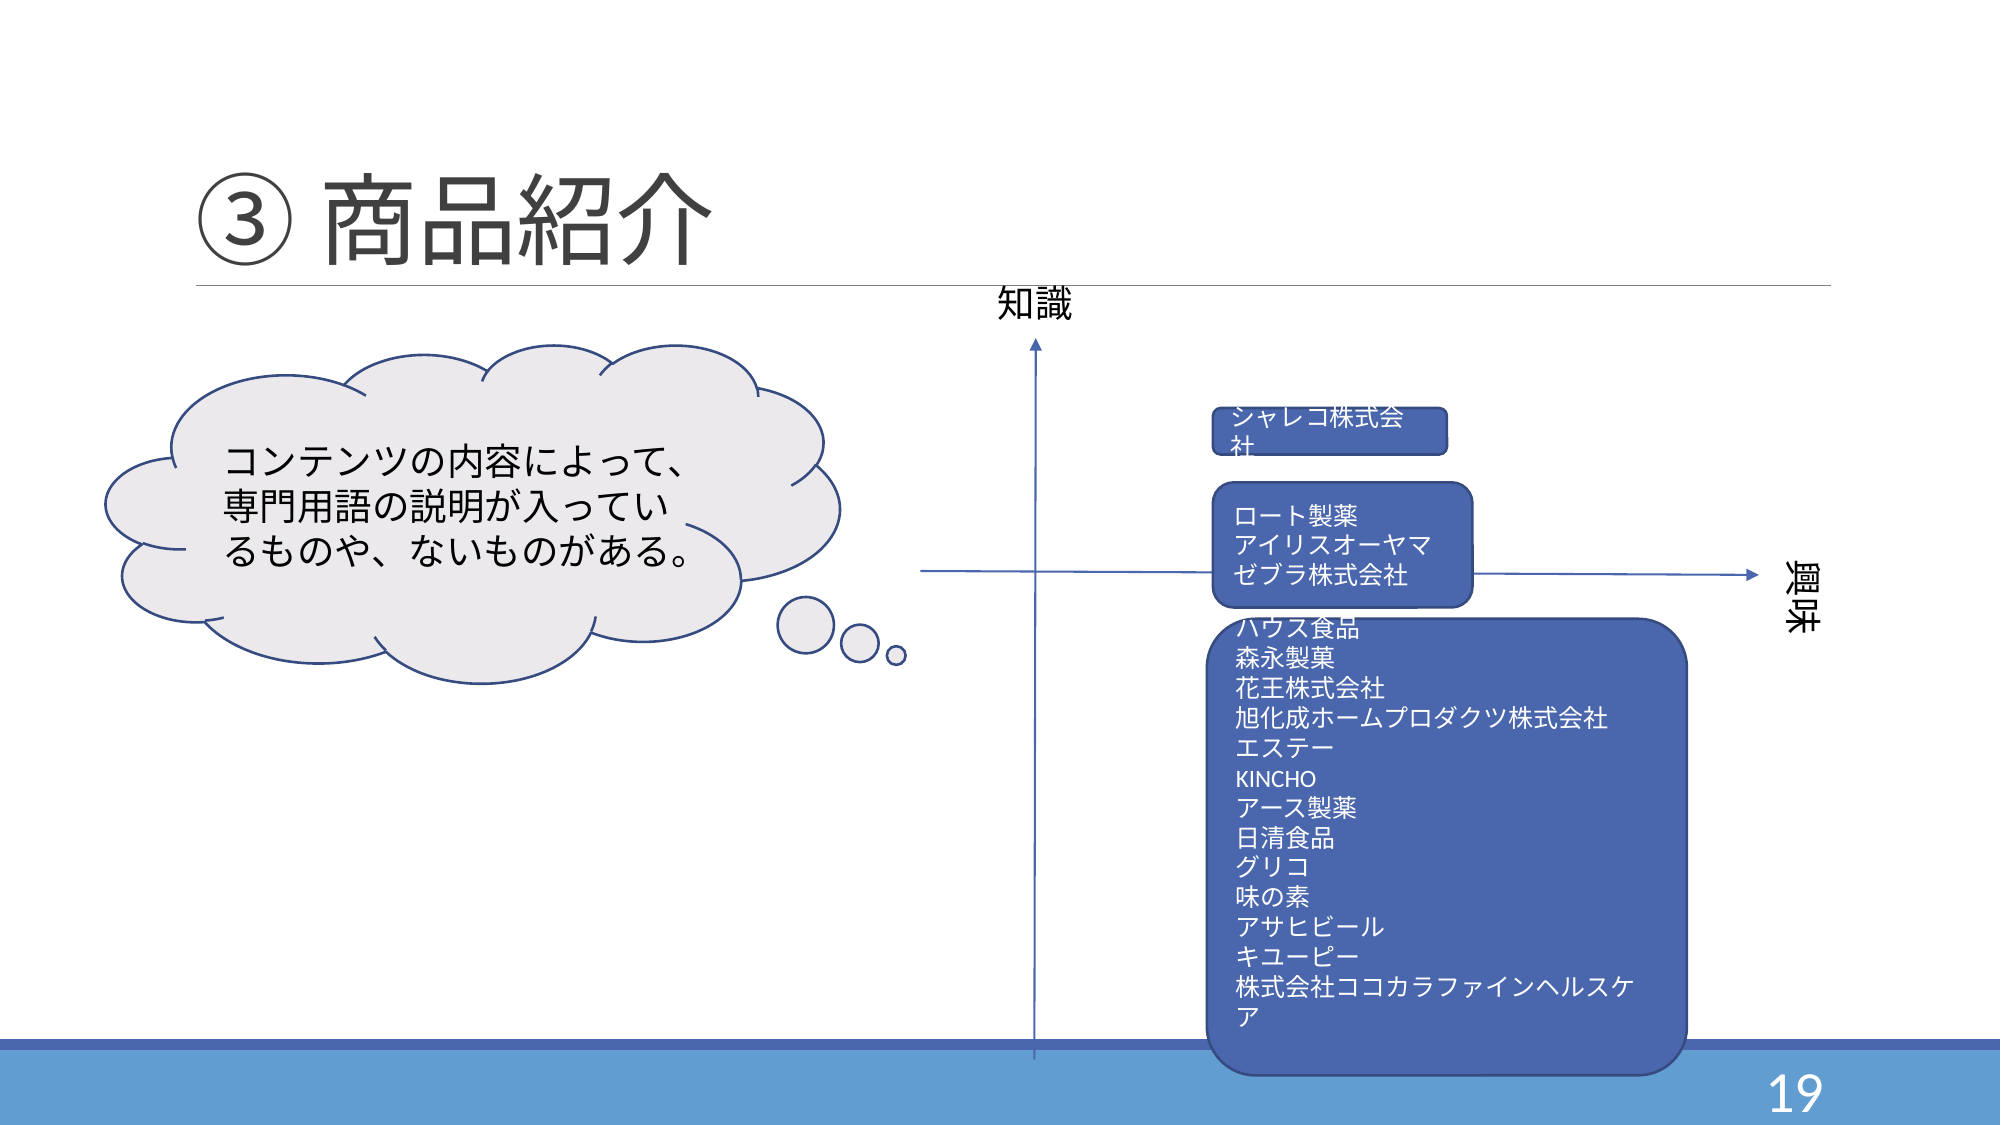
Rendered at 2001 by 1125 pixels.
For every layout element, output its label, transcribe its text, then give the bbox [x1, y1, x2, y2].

title ③商品紹介 [180, 47, 1830, 285]
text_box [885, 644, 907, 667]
text_box コンテンツの内容によって、専門用語の説明が入っているものや、ないものがある。 [104, 344, 842, 686]
slide_number 19 [1624, 1081, 1840, 1120]
text_box コンテンツの内容によって、専門用語の説明が入っているものや、ないものがある。 [839, 623, 880, 664]
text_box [919, 271, 1836, 1076]
